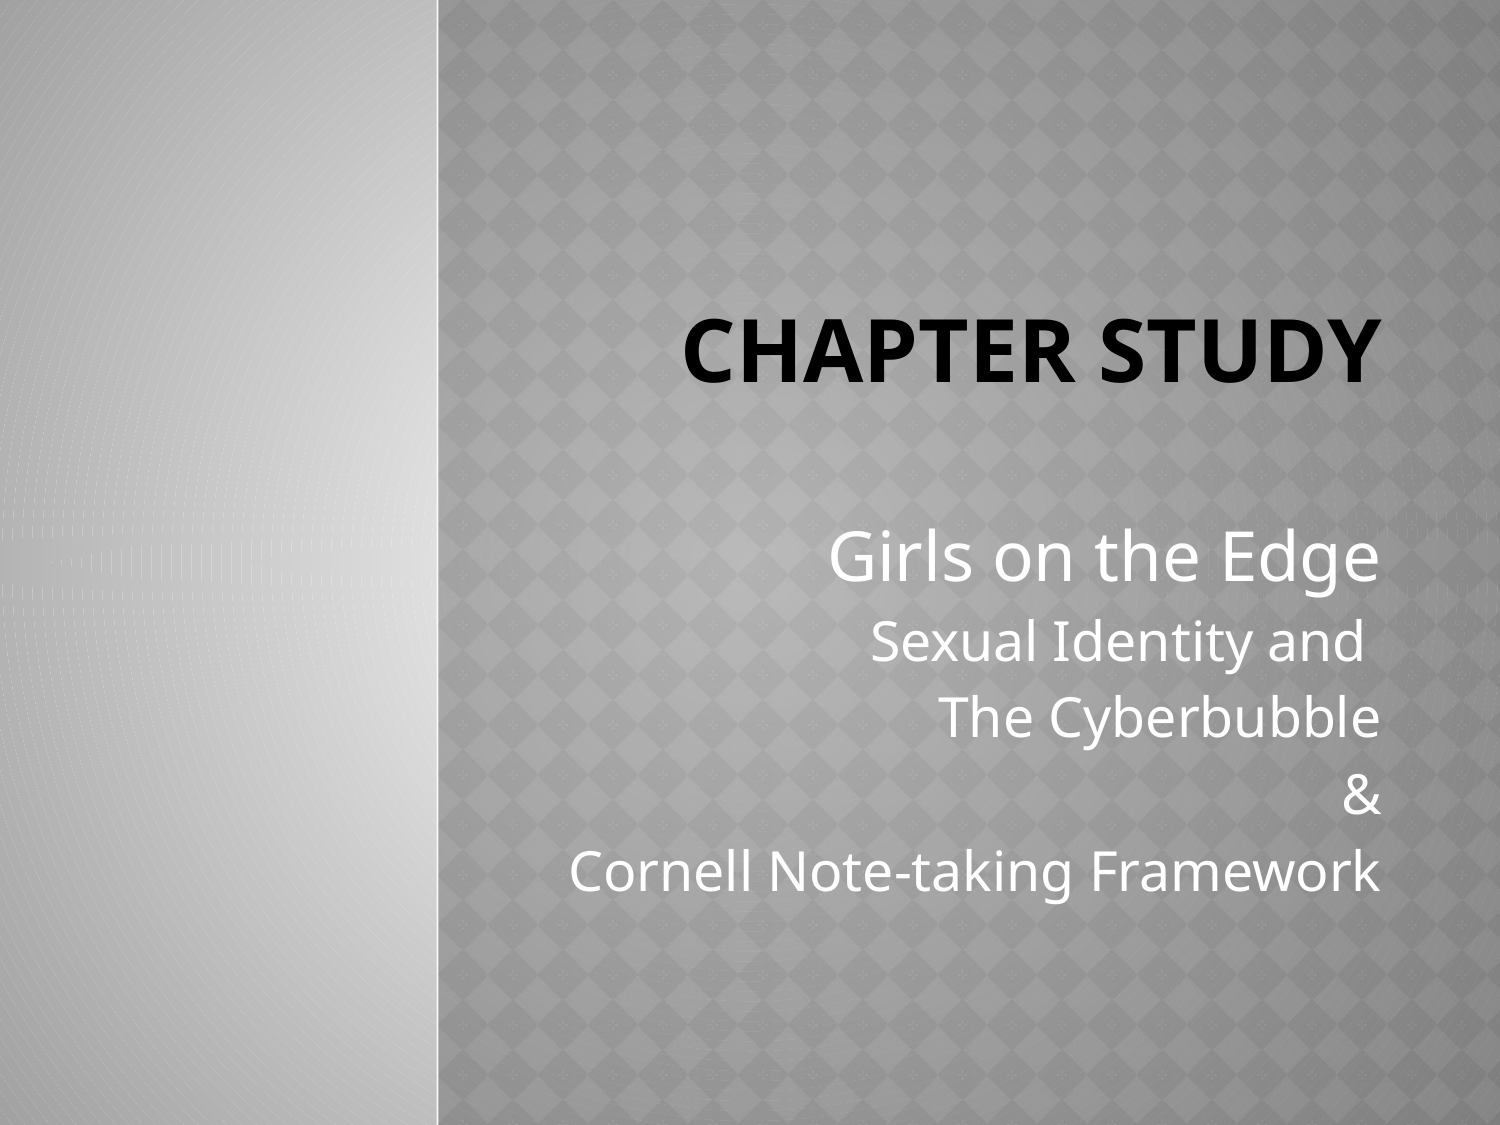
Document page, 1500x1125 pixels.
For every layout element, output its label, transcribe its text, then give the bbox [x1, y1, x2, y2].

title Chapter study [552, 87, 1390, 400]
subtitle Girls on the Edge Sexual Identity and The Cyberbubble & Cornell Note-taking Framework [550, 512, 1390, 913]
